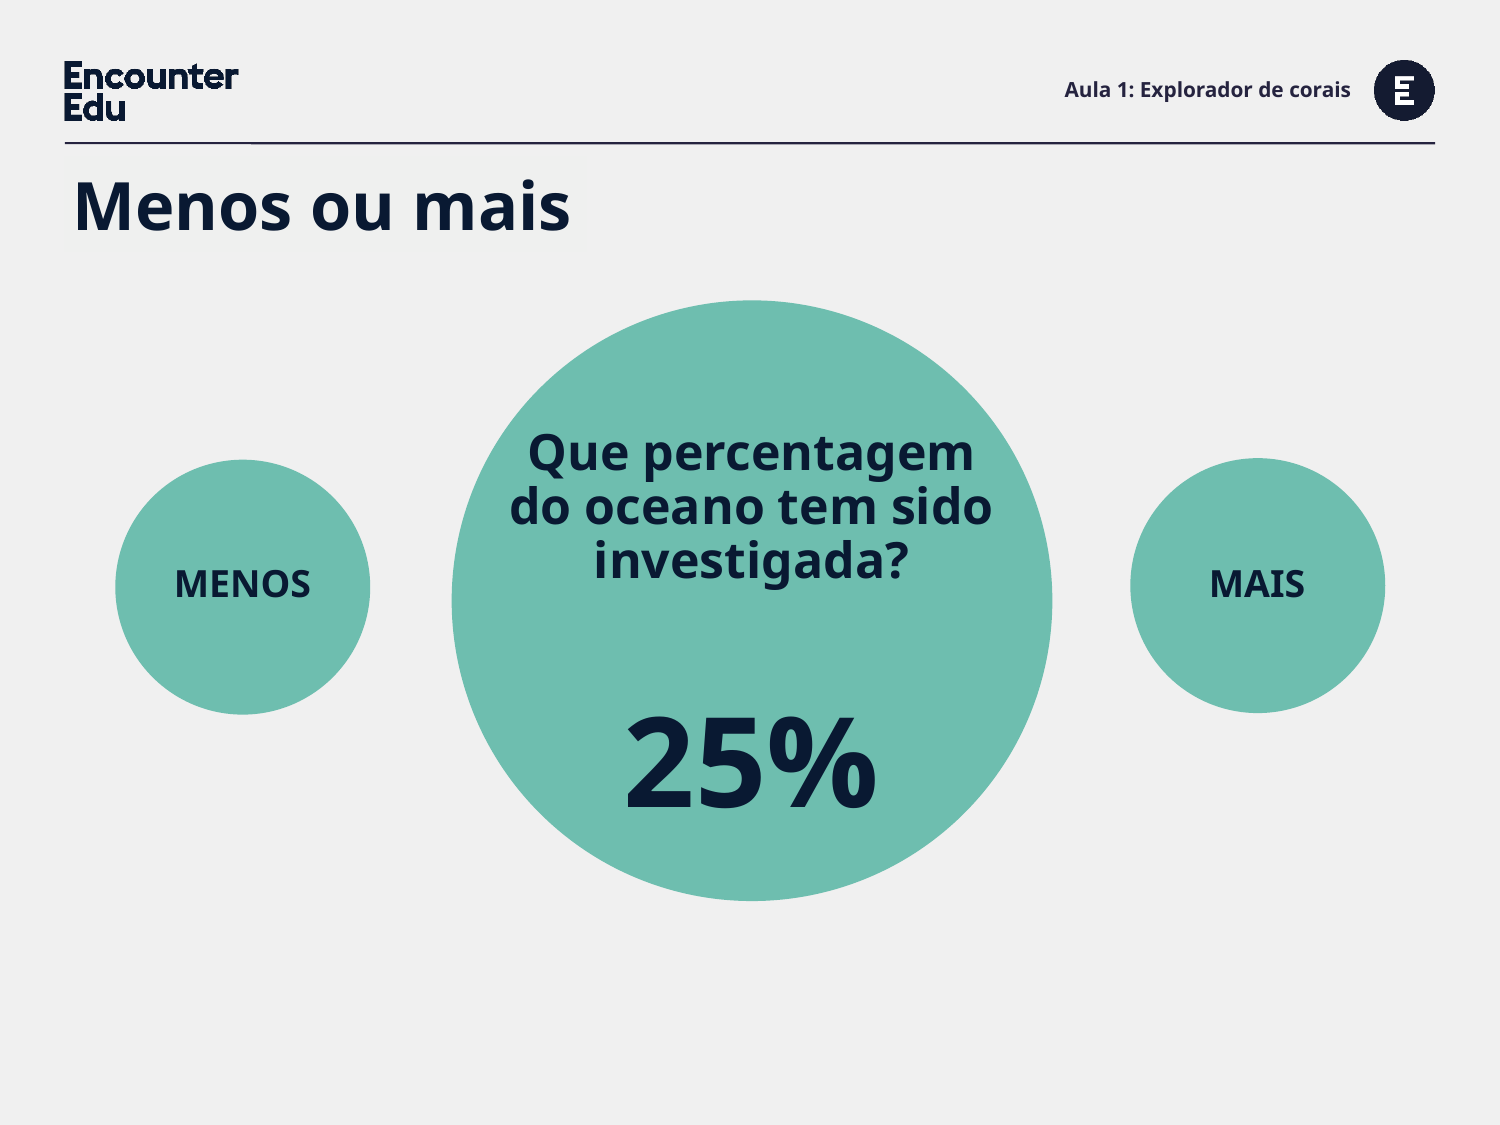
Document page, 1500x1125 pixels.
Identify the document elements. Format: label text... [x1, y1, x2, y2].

list MENOS [64, 515, 421, 656]
text_box MAIS [1079, 516, 1435, 655]
list 25% [482, 691, 1021, 874]
picture [60, 59, 243, 122]
text_box Menos ou mais [64, 156, 587, 252]
list Que percentagem do oceano tem sido investigada? [482, 419, 1021, 602]
picture [1372, 58, 1436, 122]
title Aula 1: Explorador de corais [749, 67, 1359, 114]
